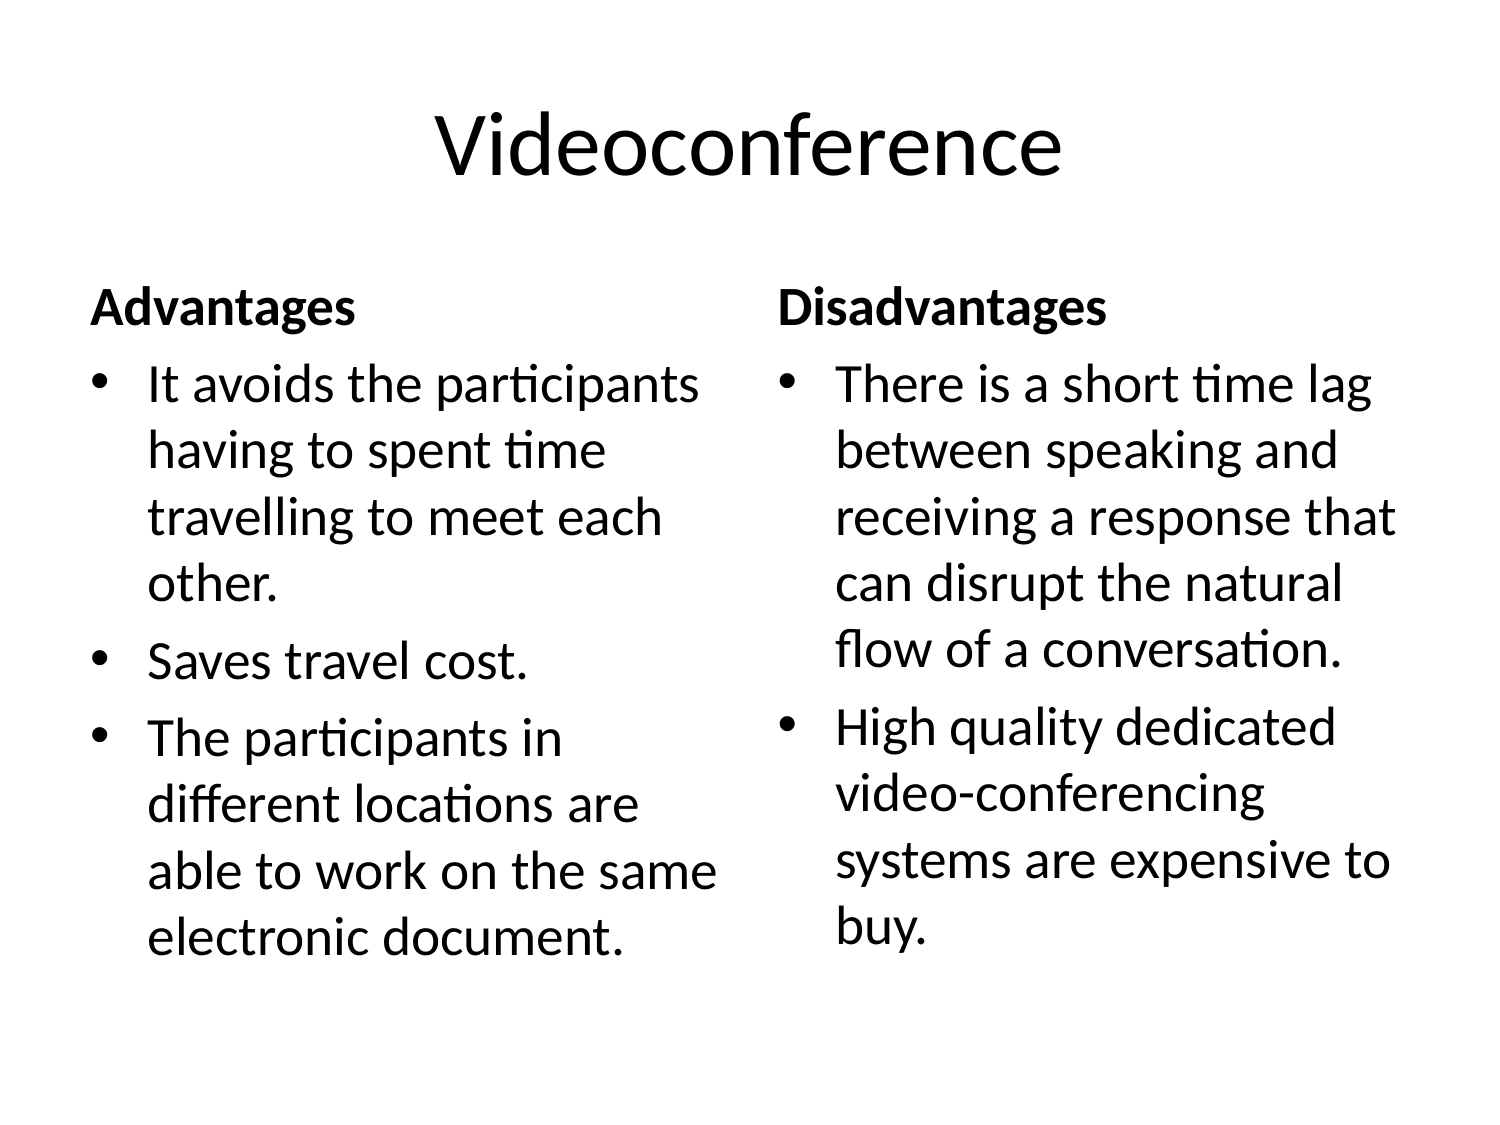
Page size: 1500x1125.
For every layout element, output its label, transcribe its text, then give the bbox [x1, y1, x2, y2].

list Disadvantages There is a short time lag between speaking and receiving a response that can disrupt the natural flow of a conversation. High quality dedicated video-conferencing systems are expensive to buy. [762, 262, 1425, 1005]
title Videoconference [75, 45, 1425, 233]
list Advantages It avoids the participants having to spent time travelling to meet each other. Saves travel cost. The participants in different locations are able to work on the same electronic document. [75, 262, 738, 1005]
